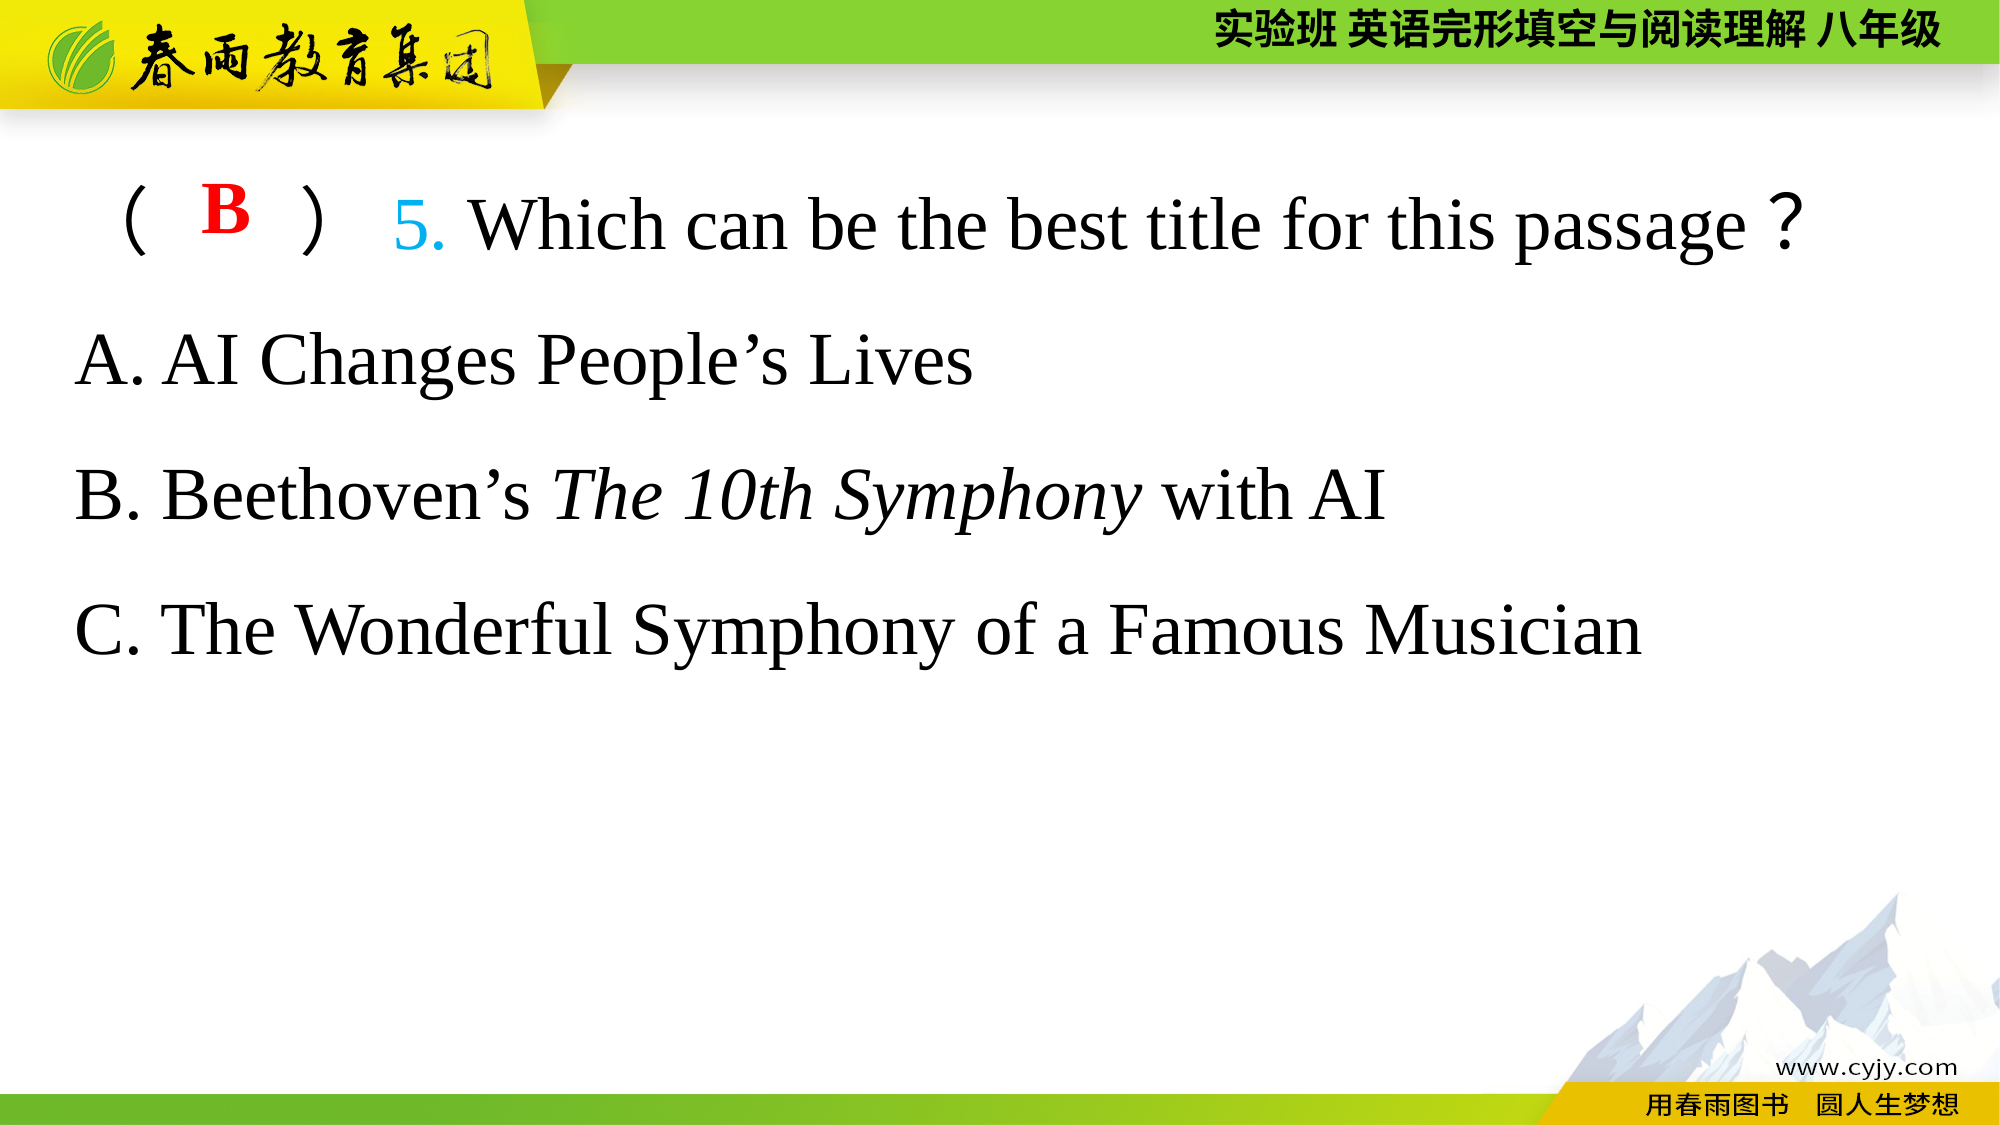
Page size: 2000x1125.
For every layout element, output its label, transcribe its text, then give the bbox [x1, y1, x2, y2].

text_box B [186, 150, 267, 256]
list （ ）5. Which can be the best title for this passage？ A. AI Changes People’s Lives B. Beethoven’s The 10th Symphony with AI C. The Wonderful Symphony of a Famous Musician [59, 122, 1944, 683]
picture [0, 0, 2000, 1125]
